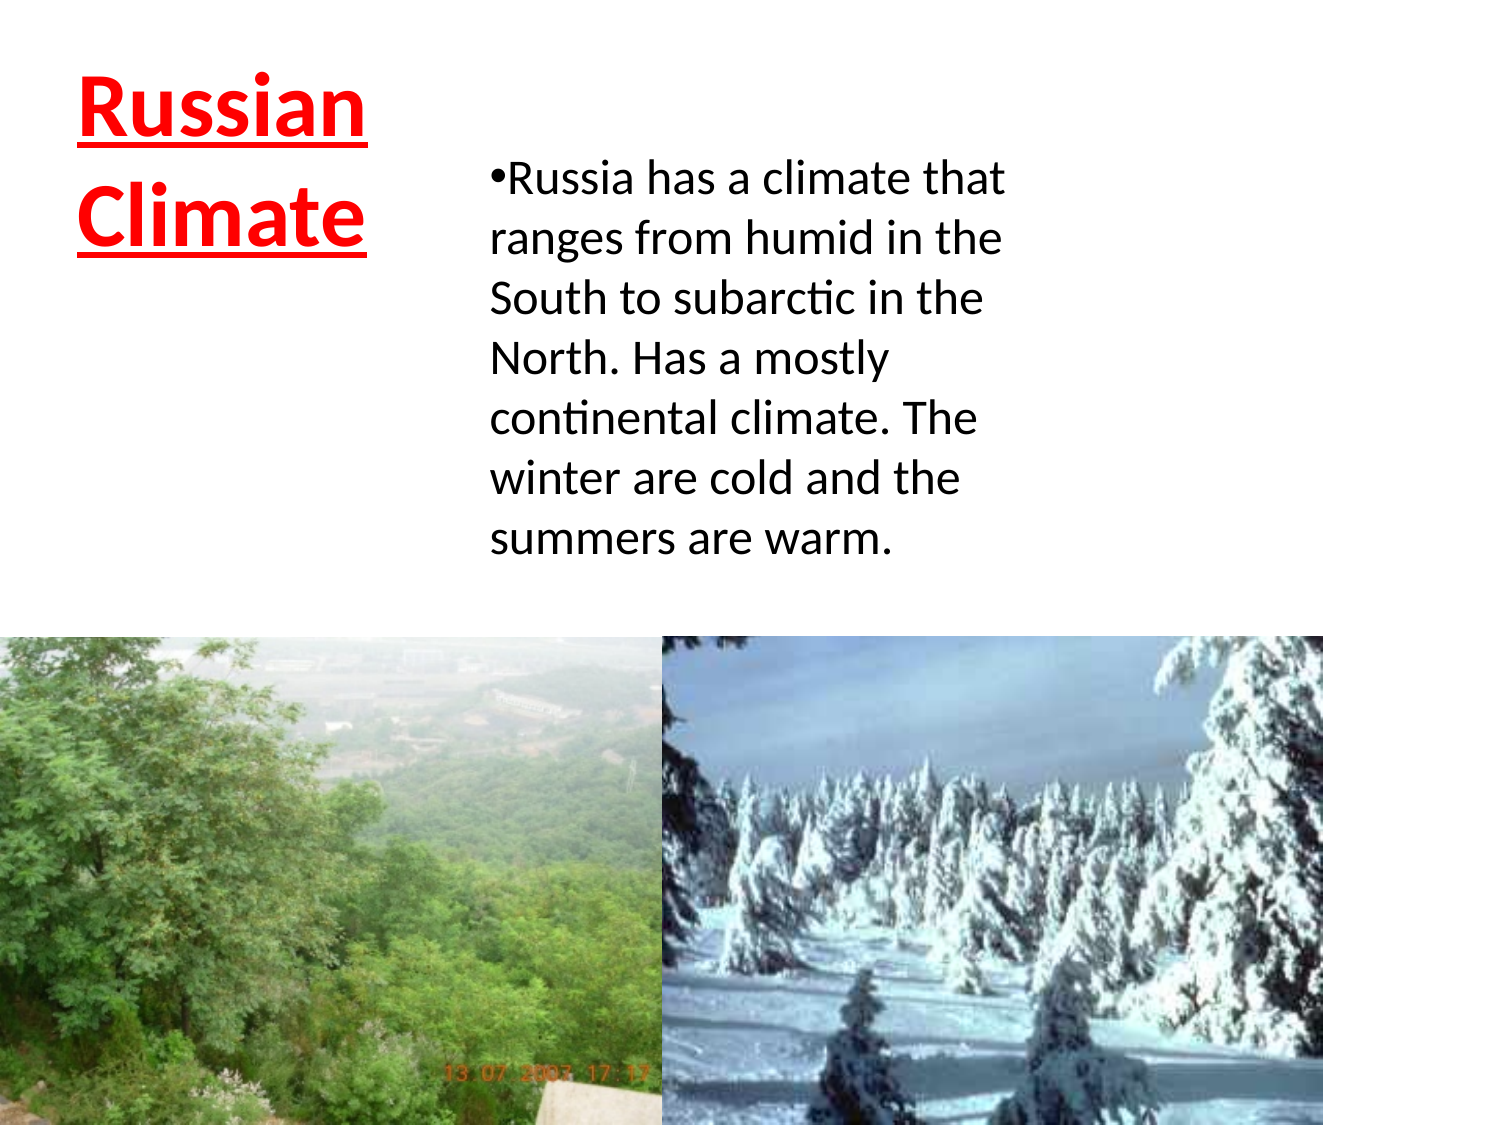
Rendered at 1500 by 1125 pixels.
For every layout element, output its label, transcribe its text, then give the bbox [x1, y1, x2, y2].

picture [0, 636, 1323, 1125]
text_box Russian Climate [62, 37, 475, 273]
text_box Russia has a climate that ranges from humid in the South to subarctic in the North. Has a mostly continental climate. The winter are cold and the summers are warm. [474, 137, 1063, 573]
